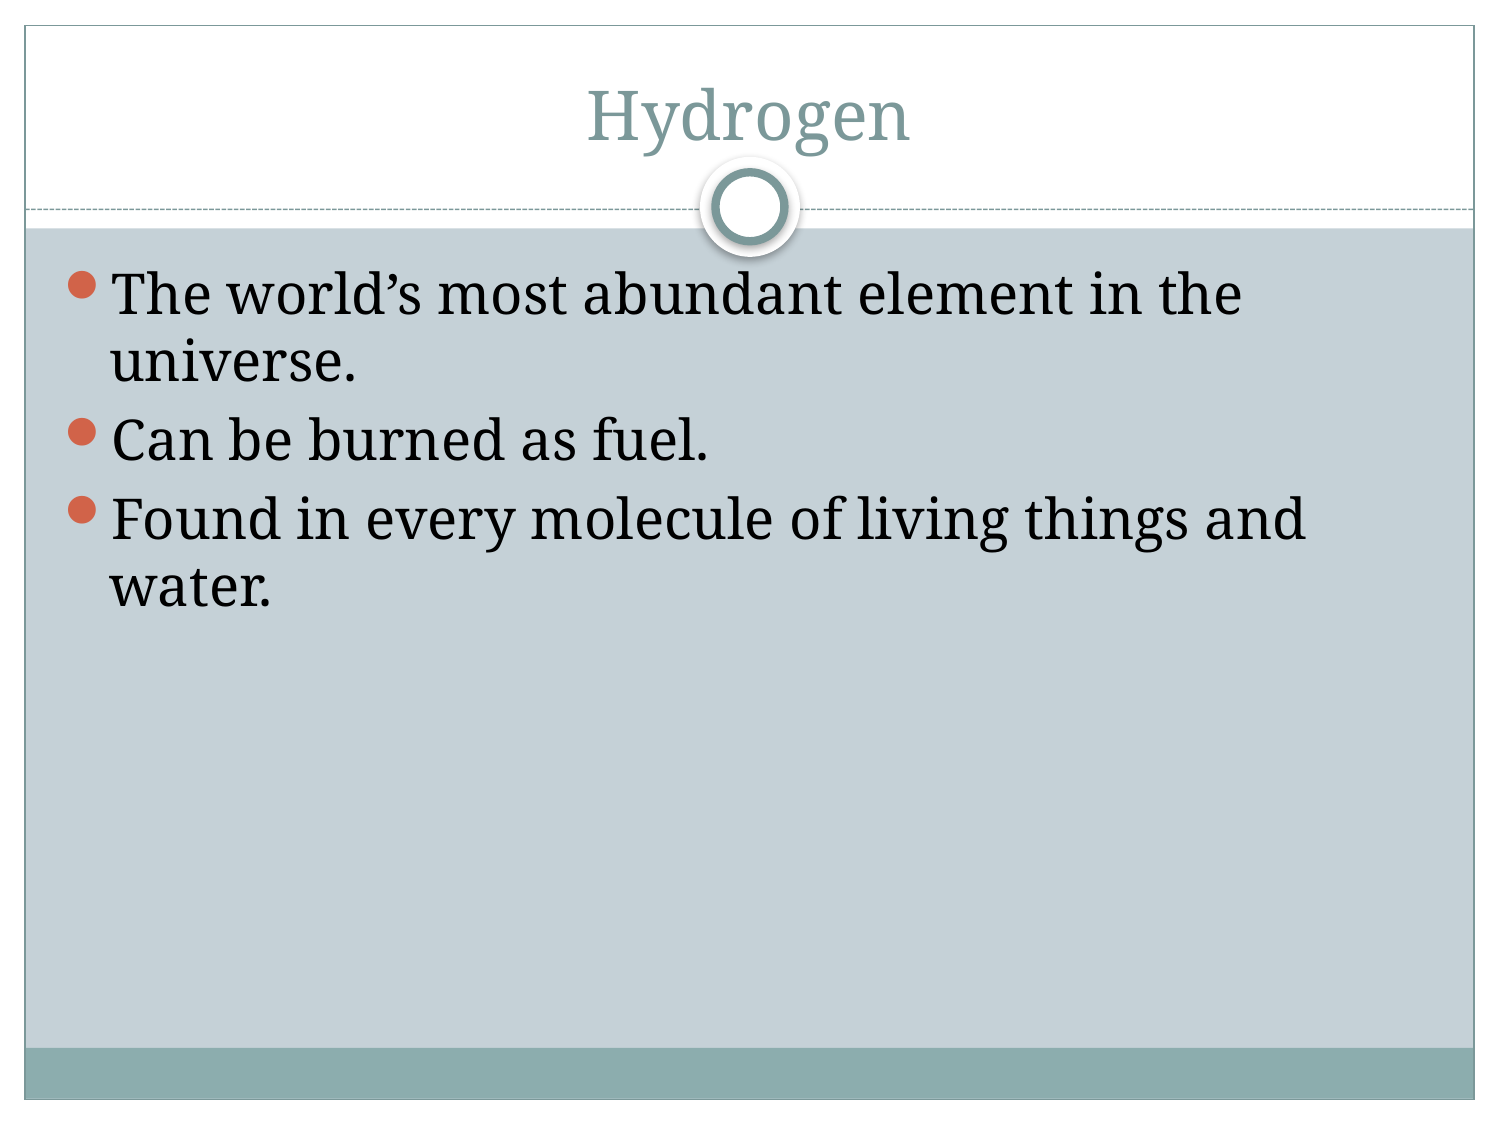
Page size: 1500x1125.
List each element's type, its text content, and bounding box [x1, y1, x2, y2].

list The world’s most abundant element in the universe. Can be burned as fuel. Found in every molecule of living things and water. [49, 250, 1445, 1001]
title Hydrogen [49, 37, 1450, 162]
